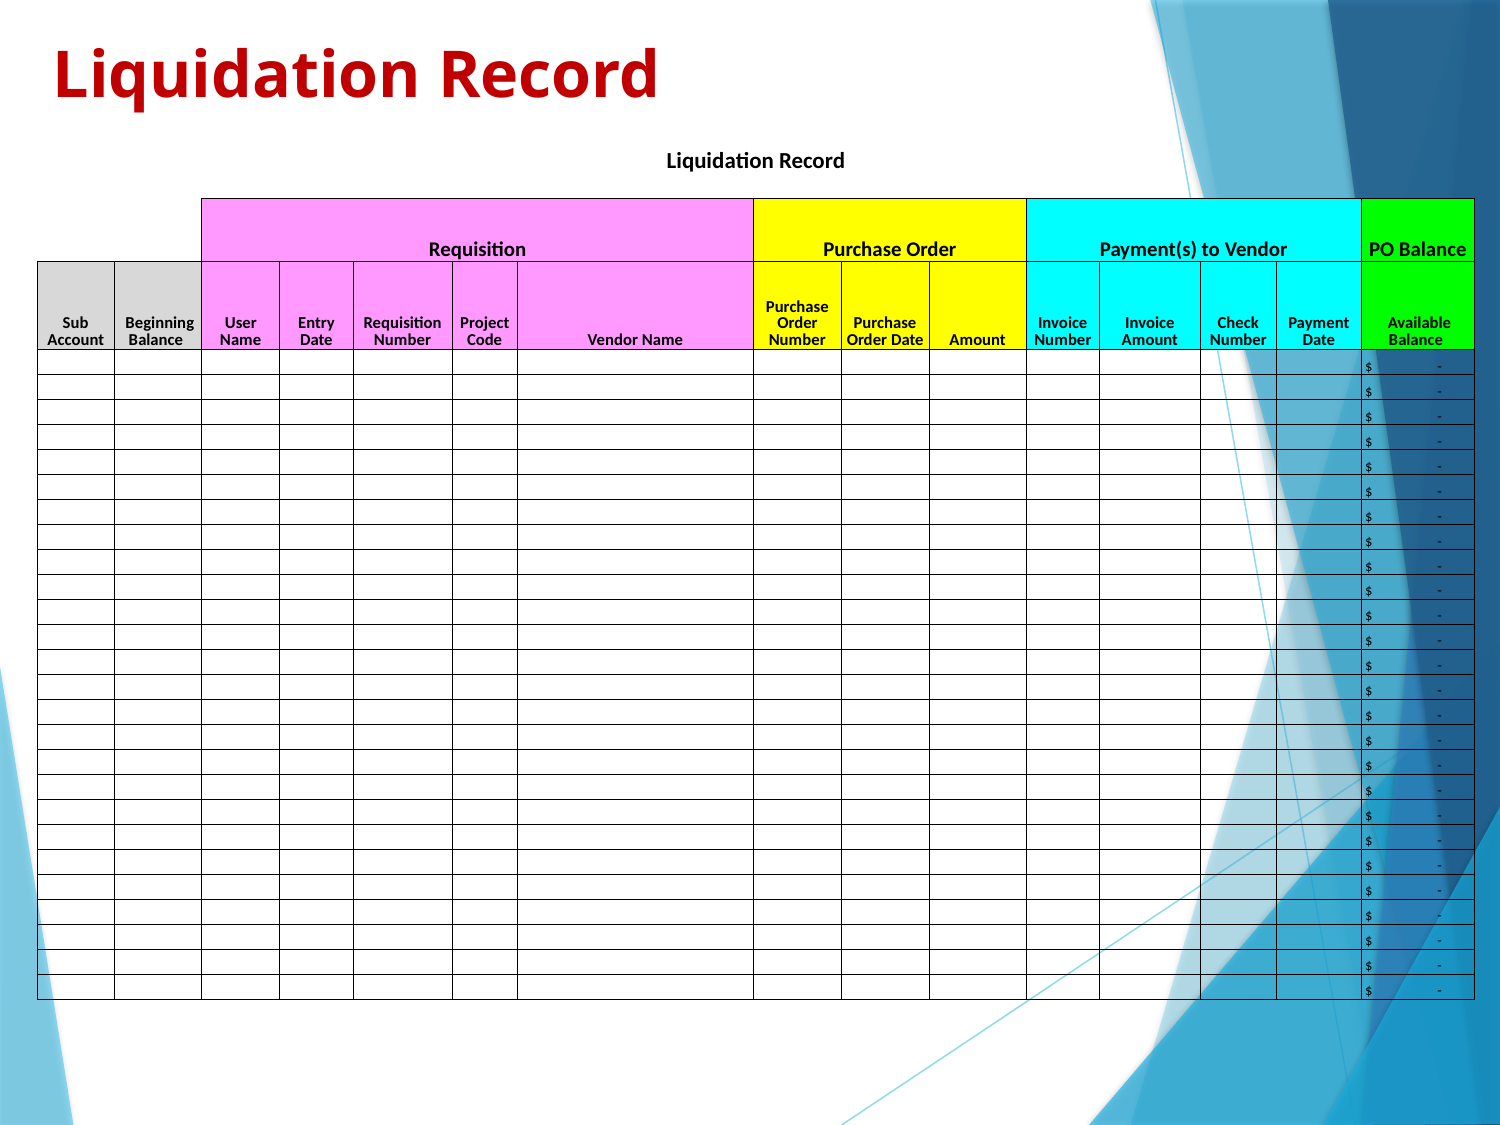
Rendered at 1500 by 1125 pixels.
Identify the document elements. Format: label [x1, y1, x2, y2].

table_cell [1362, 950, 1474, 974]
table_cell [930, 700, 1026, 724]
table_cell [38, 262, 114, 349]
table_cell [1362, 750, 1474, 774]
table_cell [1362, 550, 1474, 574]
table_cell [38, 500, 114, 524]
table_cell [1362, 500, 1474, 524]
table_cell [38, 925, 114, 949]
table_cell [280, 350, 353, 374]
table_cell [1201, 625, 1276, 649]
table_cell [280, 625, 353, 649]
table_cell [1362, 350, 1474, 374]
table_cell [1027, 262, 1099, 349]
table_cell [1027, 550, 1099, 574]
table_cell [1277, 425, 1361, 449]
table_cell [1277, 800, 1361, 824]
table_cell [453, 800, 517, 824]
table_cell [1027, 850, 1099, 874]
table_cell [1277, 875, 1361, 899]
table_cell [1027, 500, 1099, 524]
table_cell [354, 425, 452, 449]
table_cell [453, 550, 517, 574]
table_cell [1100, 750, 1200, 774]
table_cell [453, 425, 517, 449]
table_cell [1201, 950, 1276, 974]
table_cell [38, 174, 1474, 261]
table_cell [38, 350, 114, 374]
table_cell [453, 600, 517, 624]
table_cell [1027, 775, 1099, 799]
table_cell [930, 525, 1026, 549]
table_cell [518, 575, 753, 599]
table_cell [202, 575, 279, 599]
table_cell [453, 475, 517, 499]
table_cell [453, 262, 517, 349]
table_cell [1027, 199, 1361, 261]
table_cell [1201, 262, 1276, 349]
table_cell [1362, 575, 1474, 599]
table_cell [1362, 650, 1474, 674]
table_cell [280, 550, 353, 574]
table_cell [842, 950, 929, 974]
table_cell [1362, 375, 1474, 399]
table_cell [518, 875, 753, 899]
table_cell [1362, 450, 1474, 474]
table_cell [930, 625, 1026, 649]
table_cell [115, 700, 201, 724]
table_cell [202, 475, 279, 499]
table_cell [280, 900, 353, 924]
table_cell [1027, 525, 1099, 549]
table_cell [38, 750, 114, 774]
table_cell [518, 375, 753, 399]
table_cell [518, 350, 753, 374]
table_cell [453, 900, 517, 924]
table_cell [842, 825, 929, 849]
table_cell [518, 950, 753, 974]
table_cell [1100, 950, 1200, 974]
table_cell [754, 450, 841, 474]
table_cell [202, 500, 279, 524]
table_cell [518, 500, 753, 524]
table_cell [842, 475, 929, 499]
table_cell [1100, 975, 1200, 999]
table_cell [1027, 725, 1099, 749]
table_cell [754, 925, 841, 949]
table_cell [842, 600, 929, 624]
table_cell [1201, 800, 1276, 824]
table_cell [1100, 450, 1200, 474]
table_cell [1027, 925, 1099, 949]
table_cell [115, 800, 201, 824]
table_cell [930, 850, 1026, 874]
table_cell [1027, 600, 1099, 624]
table_cell [1277, 575, 1361, 599]
table_cell [115, 425, 201, 449]
table_cell [1201, 750, 1276, 774]
table_cell [115, 525, 201, 549]
table_cell [842, 925, 929, 949]
table_cell [1100, 350, 1200, 374]
table_cell [842, 550, 929, 574]
table_cell [842, 350, 929, 374]
table_cell [1277, 725, 1361, 749]
table_cell [453, 400, 517, 424]
table_cell [453, 950, 517, 974]
table_cell [38, 775, 114, 799]
table_cell [930, 650, 1026, 674]
table_header [38, 137, 1474, 174]
table_cell [1201, 425, 1276, 449]
table_cell [1100, 875, 1200, 899]
table_cell [754, 675, 841, 699]
table_cell [453, 675, 517, 699]
table_cell [1277, 675, 1361, 699]
table_cell [1201, 375, 1276, 399]
table_cell [115, 625, 201, 649]
table_cell [453, 375, 517, 399]
table_cell [1362, 825, 1474, 849]
table_cell [930, 550, 1026, 574]
table_cell [1277, 475, 1361, 499]
table_cell [354, 925, 452, 949]
table_cell [930, 375, 1026, 399]
table_cell [1362, 199, 1474, 261]
table_cell [518, 775, 753, 799]
table_cell [1277, 525, 1361, 549]
table_cell [202, 199, 753, 261]
table_cell [842, 700, 929, 724]
table_cell [354, 825, 452, 849]
table_cell [202, 450, 279, 474]
table_cell [202, 525, 279, 549]
table_cell [354, 850, 452, 874]
table_cell [1277, 400, 1361, 424]
table_cell [1100, 800, 1200, 824]
table_cell [842, 725, 929, 749]
table_cell [1201, 450, 1276, 474]
table_cell [754, 750, 841, 774]
table_cell [842, 625, 929, 649]
table_cell [354, 875, 452, 899]
table_cell [38, 700, 114, 724]
table_cell [202, 950, 279, 974]
table_cell [202, 800, 279, 824]
table_cell [115, 575, 201, 599]
table_cell [1362, 875, 1474, 899]
table_cell [453, 450, 517, 474]
table_cell [1277, 850, 1361, 874]
table_cell [754, 500, 841, 524]
table_cell [115, 650, 201, 674]
table_cell [202, 750, 279, 774]
table_cell [38, 675, 114, 699]
table_cell [354, 625, 452, 649]
table_cell [115, 975, 201, 999]
table_cell [354, 475, 452, 499]
table_cell [280, 800, 353, 824]
table_cell [1100, 475, 1200, 499]
table_cell [38, 375, 114, 399]
table_cell [202, 850, 279, 874]
table_cell [202, 350, 279, 374]
table_cell [202, 675, 279, 699]
table_cell [280, 450, 353, 474]
table_cell [453, 975, 517, 999]
table_cell [1201, 850, 1276, 874]
table_cell [1362, 800, 1474, 824]
table_cell [1277, 350, 1361, 374]
table_cell [518, 675, 753, 699]
table_cell [1277, 550, 1361, 574]
table_cell [754, 425, 841, 449]
table_cell [354, 900, 452, 924]
table_cell [354, 600, 452, 624]
table_cell [1027, 900, 1099, 924]
table_cell [202, 900, 279, 924]
table_cell [930, 600, 1026, 624]
table_cell [1362, 850, 1474, 874]
table_cell [202, 375, 279, 399]
table_cell [1027, 875, 1099, 899]
table_cell [842, 425, 929, 449]
table_cell [202, 775, 279, 799]
table_cell [1277, 600, 1361, 624]
table_cell [115, 375, 201, 399]
table_cell [518, 825, 753, 849]
table_cell [453, 925, 517, 949]
table_cell [280, 700, 353, 724]
table_cell [842, 850, 929, 874]
table_cell [1362, 262, 1474, 349]
table_cell [930, 950, 1026, 974]
table_cell [280, 425, 353, 449]
table_cell [1100, 500, 1200, 524]
table_cell [518, 450, 753, 474]
table_cell [115, 825, 201, 849]
table_cell [754, 850, 841, 874]
table_cell [115, 775, 201, 799]
table_cell [1201, 550, 1276, 574]
table_cell [842, 675, 929, 699]
table_cell [754, 475, 841, 499]
table_cell [280, 725, 353, 749]
table_cell [1201, 875, 1276, 899]
table_cell [842, 262, 929, 349]
table_cell [453, 525, 517, 549]
table_cell [1201, 900, 1276, 924]
table_cell [754, 262, 841, 349]
table_cell [518, 525, 753, 549]
table_cell [1362, 975, 1474, 999]
table_cell [202, 600, 279, 624]
table_cell [930, 750, 1026, 774]
table_cell [354, 675, 452, 699]
table_cell [754, 900, 841, 924]
table_cell [1201, 400, 1276, 424]
table_cell [518, 750, 753, 774]
table_cell [202, 400, 279, 424]
table_cell [354, 550, 452, 574]
table_cell [1277, 925, 1361, 949]
table_cell [453, 750, 517, 774]
table_cell [453, 700, 517, 724]
table_cell [280, 825, 353, 849]
table_cell [518, 262, 753, 349]
table_cell [842, 575, 929, 599]
table_cell [1362, 925, 1474, 949]
table_cell [38, 625, 114, 649]
table_cell [1100, 825, 1200, 849]
table_cell [1201, 975, 1276, 999]
table_cell [518, 800, 753, 824]
table_cell [453, 650, 517, 674]
table_cell [1027, 450, 1099, 474]
table_cell [1100, 575, 1200, 599]
table_cell [842, 800, 929, 824]
table_cell [842, 525, 929, 549]
table_cell [354, 700, 452, 724]
table_cell [1100, 262, 1200, 349]
table_cell [930, 825, 1026, 849]
table_cell [354, 500, 452, 524]
table_cell [280, 925, 353, 949]
table_cell [754, 525, 841, 549]
table_cell [930, 350, 1026, 374]
table_cell [1277, 900, 1361, 924]
table_cell [754, 975, 841, 999]
table_cell [1100, 725, 1200, 749]
table_cell [1100, 400, 1200, 424]
table_cell [842, 875, 929, 899]
table_cell [354, 800, 452, 824]
table_cell [354, 650, 452, 674]
table_cell [38, 450, 114, 474]
table_cell [754, 375, 841, 399]
table_cell [38, 800, 114, 824]
table_cell [1027, 975, 1099, 999]
table_cell [280, 850, 353, 874]
table_cell [1027, 650, 1099, 674]
table_cell [1027, 700, 1099, 724]
table_cell [1277, 450, 1361, 474]
table_cell [453, 825, 517, 849]
table_cell [115, 450, 201, 474]
table_cell [754, 950, 841, 974]
table_cell [280, 575, 353, 599]
table_cell [1362, 600, 1474, 624]
table_cell [280, 775, 353, 799]
table_cell [1277, 262, 1361, 349]
table_cell [38, 600, 114, 624]
table_cell [202, 650, 279, 674]
table_cell [1100, 425, 1200, 449]
table_cell [1100, 700, 1200, 724]
table_cell [1100, 650, 1200, 674]
table_cell [115, 262, 201, 349]
table_cell [842, 650, 929, 674]
table_cell [280, 650, 353, 674]
table_cell [38, 975, 114, 999]
table_cell [38, 900, 114, 924]
table_cell [1027, 675, 1099, 699]
table_cell [518, 900, 753, 924]
table_cell [202, 425, 279, 449]
table_cell [842, 450, 929, 474]
table_cell [754, 775, 841, 799]
table_cell [354, 975, 452, 999]
table_cell [354, 400, 452, 424]
table_cell [115, 400, 201, 424]
table_cell [453, 725, 517, 749]
table_cell [754, 725, 841, 749]
table_cell [38, 525, 114, 549]
table_cell [842, 500, 929, 524]
table_cell [280, 500, 353, 524]
table_cell [280, 975, 353, 999]
table_cell [1201, 500, 1276, 524]
table_cell [1277, 775, 1361, 799]
table_cell [1027, 350, 1099, 374]
table_cell [1277, 825, 1361, 849]
table_cell [518, 625, 753, 649]
table_cell [1277, 975, 1361, 999]
table_cell [754, 625, 841, 649]
table_cell [930, 675, 1026, 699]
table_cell [202, 262, 279, 349]
table_cell [930, 775, 1026, 799]
table_cell [842, 400, 929, 424]
table_cell [930, 500, 1026, 524]
table_cell [930, 450, 1026, 474]
table_cell [1027, 425, 1099, 449]
table_cell [1201, 525, 1276, 549]
table_cell [1362, 775, 1474, 799]
table_cell [930, 475, 1026, 499]
table_cell [1362, 900, 1474, 924]
table_cell [202, 550, 279, 574]
table_cell [1027, 625, 1099, 649]
table_cell [754, 350, 841, 374]
table_cell [930, 400, 1026, 424]
table_cell [453, 500, 517, 524]
table_cell [842, 775, 929, 799]
table_cell [38, 950, 114, 974]
table_cell [1027, 475, 1099, 499]
table_cell [1100, 675, 1200, 699]
table_cell [453, 875, 517, 899]
table_cell [518, 700, 753, 724]
table_cell [842, 750, 929, 774]
table_cell [1201, 725, 1276, 749]
table_cell [202, 700, 279, 724]
table_cell [1277, 700, 1361, 724]
table_cell [202, 875, 279, 899]
table_cell [280, 875, 353, 899]
table_cell [38, 475, 114, 499]
table_cell [1277, 500, 1361, 524]
table_cell [354, 525, 452, 549]
table_cell [930, 975, 1026, 999]
table_cell [453, 775, 517, 799]
table_cell [354, 950, 452, 974]
table_cell [1201, 675, 1276, 699]
table_cell [354, 575, 452, 599]
table_cell [1201, 650, 1276, 674]
table_cell [518, 975, 753, 999]
table_cell [280, 525, 353, 549]
table_cell [354, 450, 452, 474]
table_cell [1100, 925, 1200, 949]
table_cell [280, 262, 353, 349]
table_cell [354, 350, 452, 374]
table_cell [280, 375, 353, 399]
table_cell [754, 400, 841, 424]
table_cell [518, 925, 753, 949]
table_cell [930, 900, 1026, 924]
table_cell [1100, 375, 1200, 399]
table_cell [754, 575, 841, 599]
table_cell [930, 800, 1026, 824]
table_cell [754, 600, 841, 624]
table_cell [1277, 950, 1361, 974]
table_cell [115, 900, 201, 924]
table_cell [1201, 475, 1276, 499]
table_cell [1277, 375, 1361, 399]
table_cell [115, 550, 201, 574]
table_cell [115, 850, 201, 874]
table_cell [38, 425, 114, 449]
table_cell [754, 700, 841, 724]
table_cell [354, 262, 452, 349]
table_cell [518, 550, 753, 574]
table_cell [1027, 800, 1099, 824]
table_cell [280, 475, 353, 499]
table_cell [280, 950, 353, 974]
table_cell [115, 875, 201, 899]
table_cell [1362, 625, 1474, 649]
table_cell [202, 625, 279, 649]
table_cell [842, 375, 929, 399]
table_cell [1100, 550, 1200, 574]
table_cell [202, 975, 279, 999]
table_cell [1362, 475, 1474, 499]
table_cell [354, 750, 452, 774]
table_cell [38, 825, 114, 849]
table_cell [38, 400, 114, 424]
table_cell [518, 650, 753, 674]
table_cell [38, 725, 114, 749]
table_cell [754, 800, 841, 824]
table_cell [354, 775, 452, 799]
table_cell [1201, 700, 1276, 724]
table_cell [1027, 575, 1099, 599]
table_cell [115, 600, 201, 624]
table_cell [354, 375, 452, 399]
table_cell [754, 550, 841, 574]
table_cell [38, 850, 114, 874]
table_cell [280, 600, 353, 624]
table_cell [518, 425, 753, 449]
table_cell [930, 925, 1026, 949]
table_cell [38, 550, 114, 574]
table_cell [518, 850, 753, 874]
table_cell [115, 350, 201, 374]
table_cell [38, 575, 114, 599]
table_cell [1277, 750, 1361, 774]
table_cell [115, 475, 201, 499]
table_cell [930, 425, 1026, 449]
table_cell [115, 950, 201, 974]
table_cell [202, 725, 279, 749]
table_cell [1201, 350, 1276, 374]
table_cell [754, 825, 841, 849]
table_cell [115, 925, 201, 949]
table_cell [453, 850, 517, 874]
table_cell [115, 750, 201, 774]
table_cell [518, 725, 753, 749]
table_cell [38, 650, 114, 674]
table_cell [1100, 625, 1200, 649]
table_cell [1362, 425, 1474, 449]
table_cell [1027, 825, 1099, 849]
title [37, 24, 1450, 125]
table_cell [842, 975, 929, 999]
table_cell [930, 262, 1026, 349]
table_cell [1027, 375, 1099, 399]
table_cell [1277, 625, 1361, 649]
table_cell [1201, 575, 1276, 599]
table_cell [1027, 750, 1099, 774]
table_cell [930, 875, 1026, 899]
table_cell [1362, 700, 1474, 724]
table_cell [38, 875, 114, 899]
table_cell [453, 625, 517, 649]
table_cell [115, 500, 201, 524]
table_cell [930, 725, 1026, 749]
table_cell [453, 350, 517, 374]
table_cell [1201, 775, 1276, 799]
table_cell [1100, 600, 1200, 624]
table_cell [453, 575, 517, 599]
table_cell [754, 875, 841, 899]
table_cell [1362, 725, 1474, 749]
table_cell [280, 675, 353, 699]
table_cell [1201, 825, 1276, 849]
table_cell [754, 650, 841, 674]
table_cell [115, 725, 201, 749]
table_cell [518, 600, 753, 624]
table_cell [115, 675, 201, 699]
table_cell [280, 400, 353, 424]
table_cell [1100, 900, 1200, 924]
table_cell [518, 475, 753, 499]
table_cell [1201, 600, 1276, 624]
table_cell [1362, 525, 1474, 549]
table_cell [1027, 400, 1099, 424]
table_cell [354, 725, 452, 749]
table_cell [1100, 525, 1200, 549]
table_cell [280, 750, 353, 774]
table_cell [1362, 400, 1474, 424]
table_cell [202, 825, 279, 849]
table_cell [1277, 650, 1361, 674]
table_cell [202, 925, 279, 949]
table_cell [1362, 675, 1474, 699]
table_cell [1100, 775, 1200, 799]
table_cell [754, 199, 1026, 261]
table_cell [1201, 925, 1276, 949]
table_cell [930, 575, 1026, 599]
table_cell [1027, 950, 1099, 974]
table_cell [1100, 850, 1200, 874]
table_cell [842, 900, 929, 924]
table_cell [518, 400, 753, 424]
